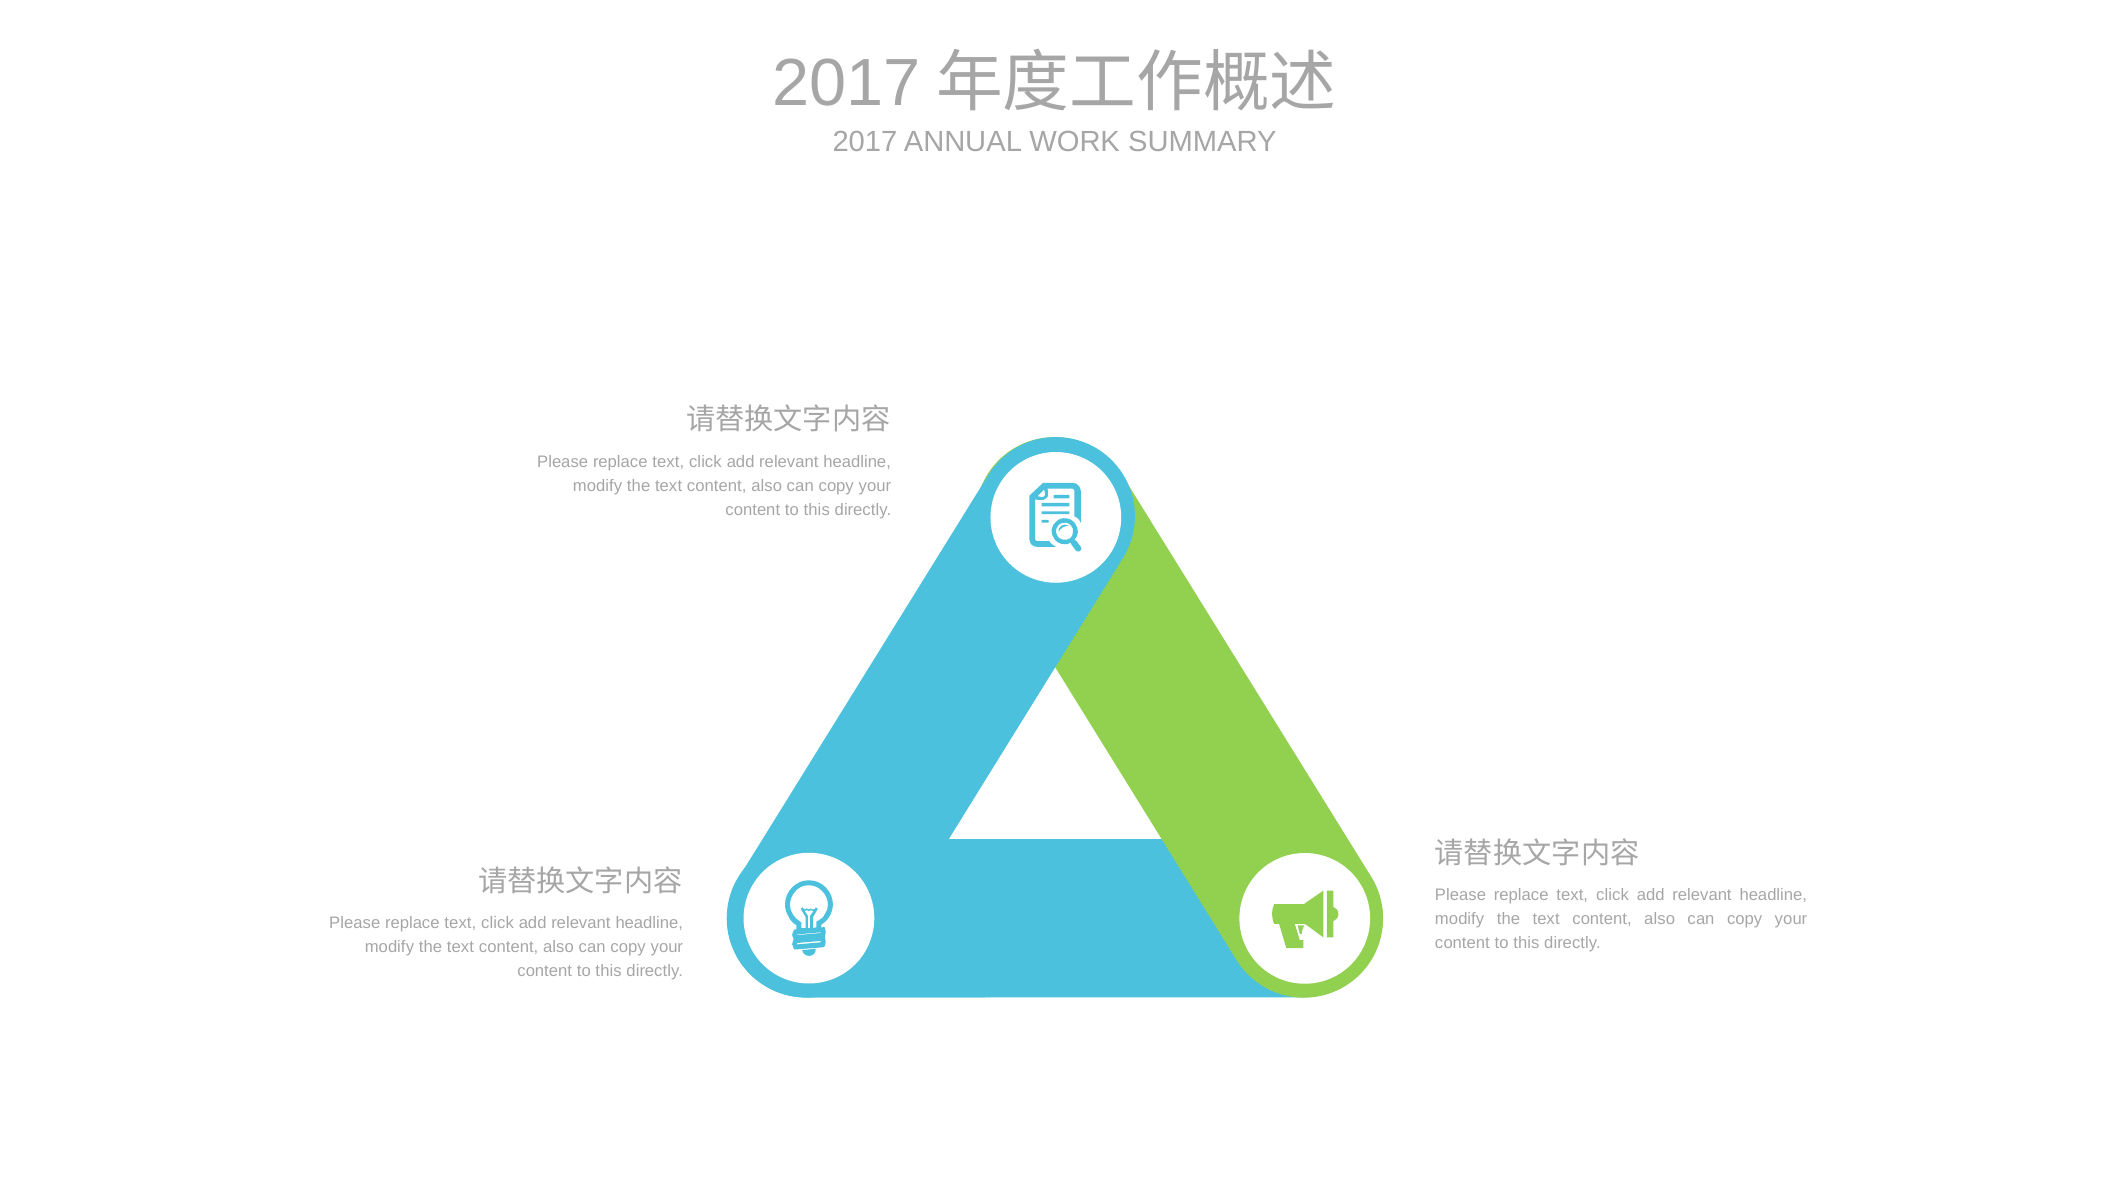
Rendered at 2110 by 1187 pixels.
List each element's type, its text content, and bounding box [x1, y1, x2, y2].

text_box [310, 847, 699, 986]
text_box 2017 ANNUAL WORK SUMMARY [824, 122, 1285, 158]
text_box 2017年度工作概述 [730, 38, 1379, 119]
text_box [726, 401, 1383, 1034]
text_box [518, 386, 907, 525]
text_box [1420, 819, 1823, 959]
